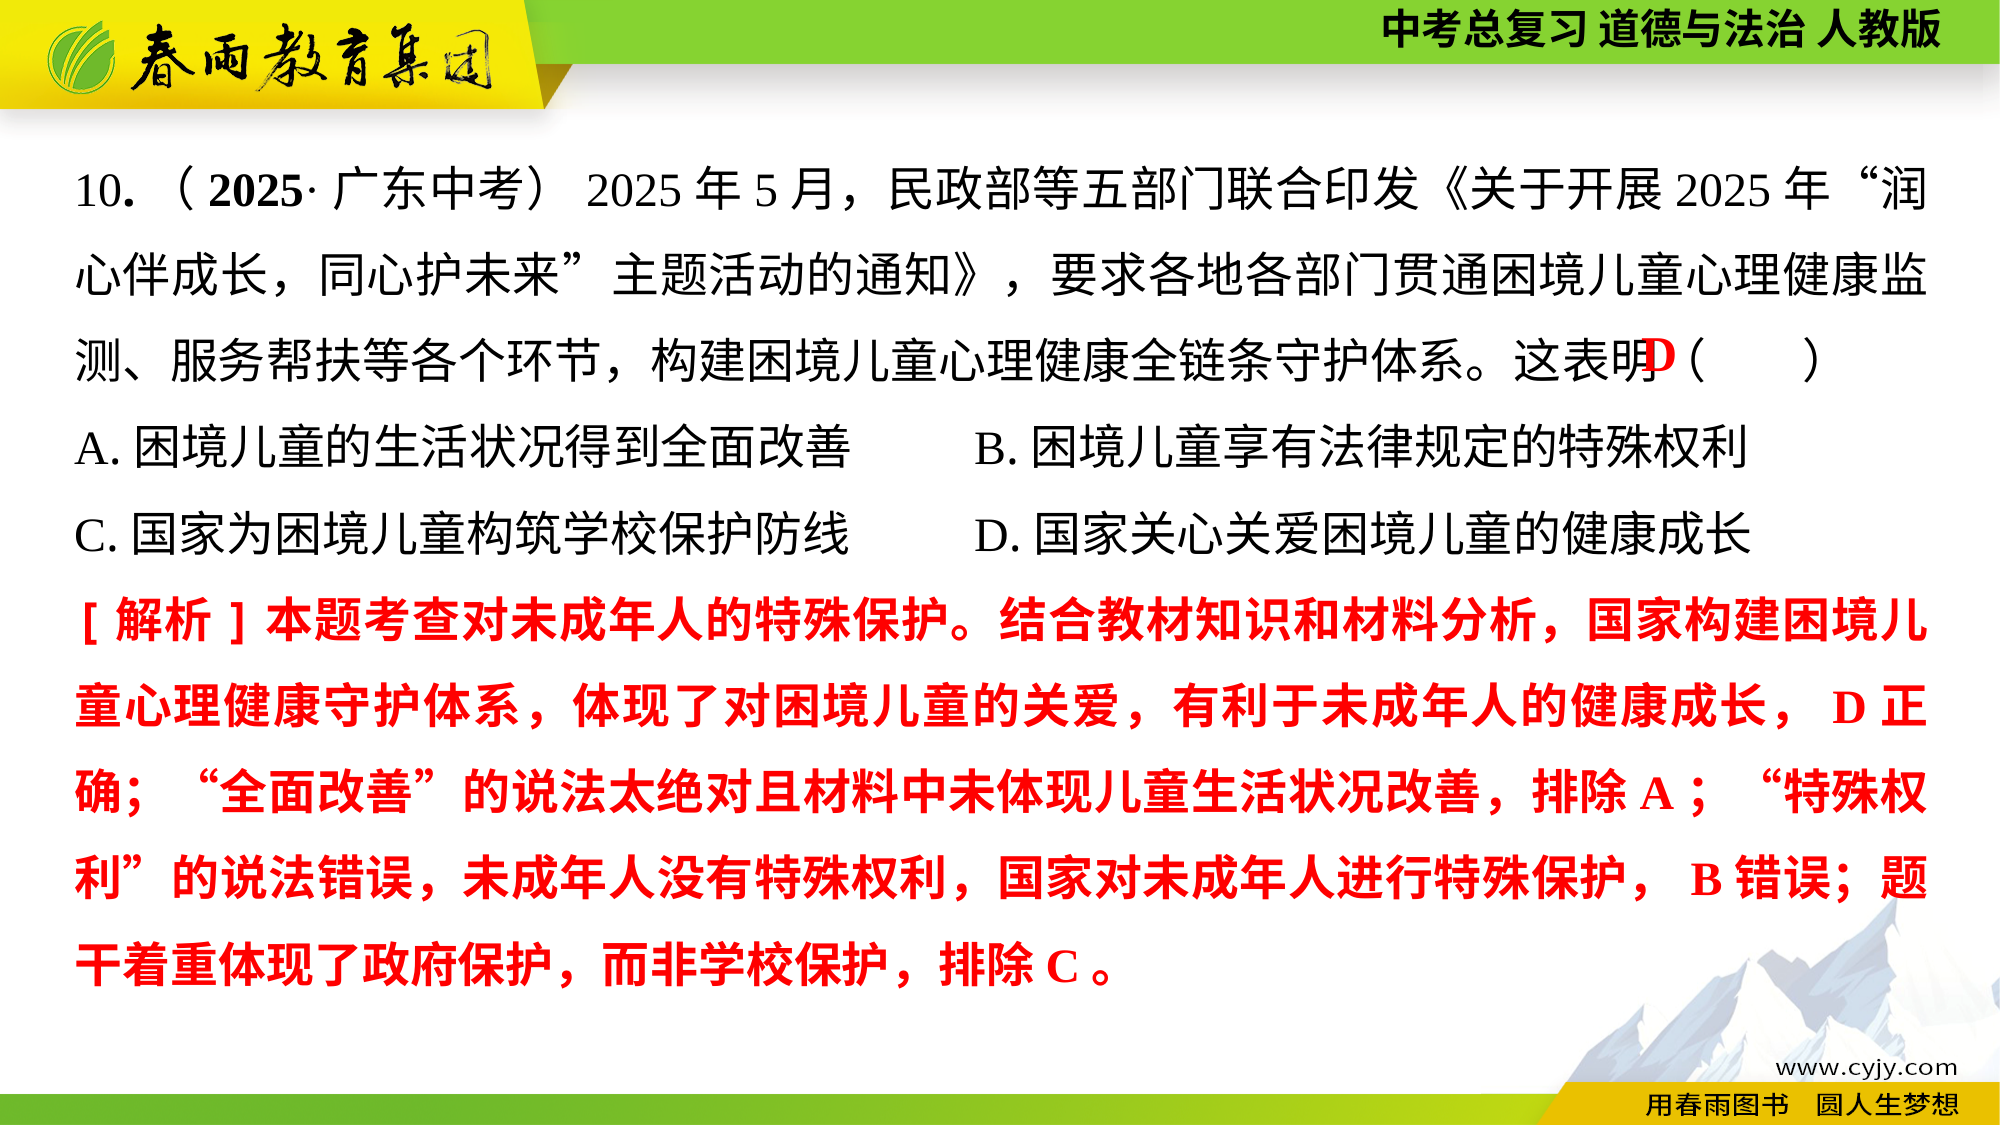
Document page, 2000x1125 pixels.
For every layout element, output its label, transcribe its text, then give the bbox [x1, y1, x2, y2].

list 10.（2025·广东中考）2025年5月，民政部等五部门联合印发《关于开展2025年“润心伴成长，同心护未来”主题活动的通知》，要求各地各部门贯通困境儿童心理健康监测、服务帮扶等各个环节，构建困境儿童心理健康全链条守护体系。这表明（ ） A.困境儿童的生活状况得到全面改善 B.困境儿童享有法律规定的特殊权利 C.国家为困境儿童构筑学校保护防线 D.国家关心关爱困境儿童的健康成长 [59, 122, 1944, 553]
picture [0, 0, 2000, 1125]
text_box [解析]本题考查对未成年人的特殊保护。结合教材知识和材料分析，国家构建困境儿童心理健康守护体系，体现了对困境儿童的关爱，有利于未成年人的健康成长，D正确；“全面改善”的说法太绝对且材料中未体现儿童生活状况改善，排除A；“特殊权利”的说法错误，未成年人没有特殊权利，国家对未成年人进行特殊保护，B错误；题干着重体现了政府保护，而非学校保护，排除C。 [59, 553, 1944, 1000]
text_box D [1626, 313, 1693, 389]
